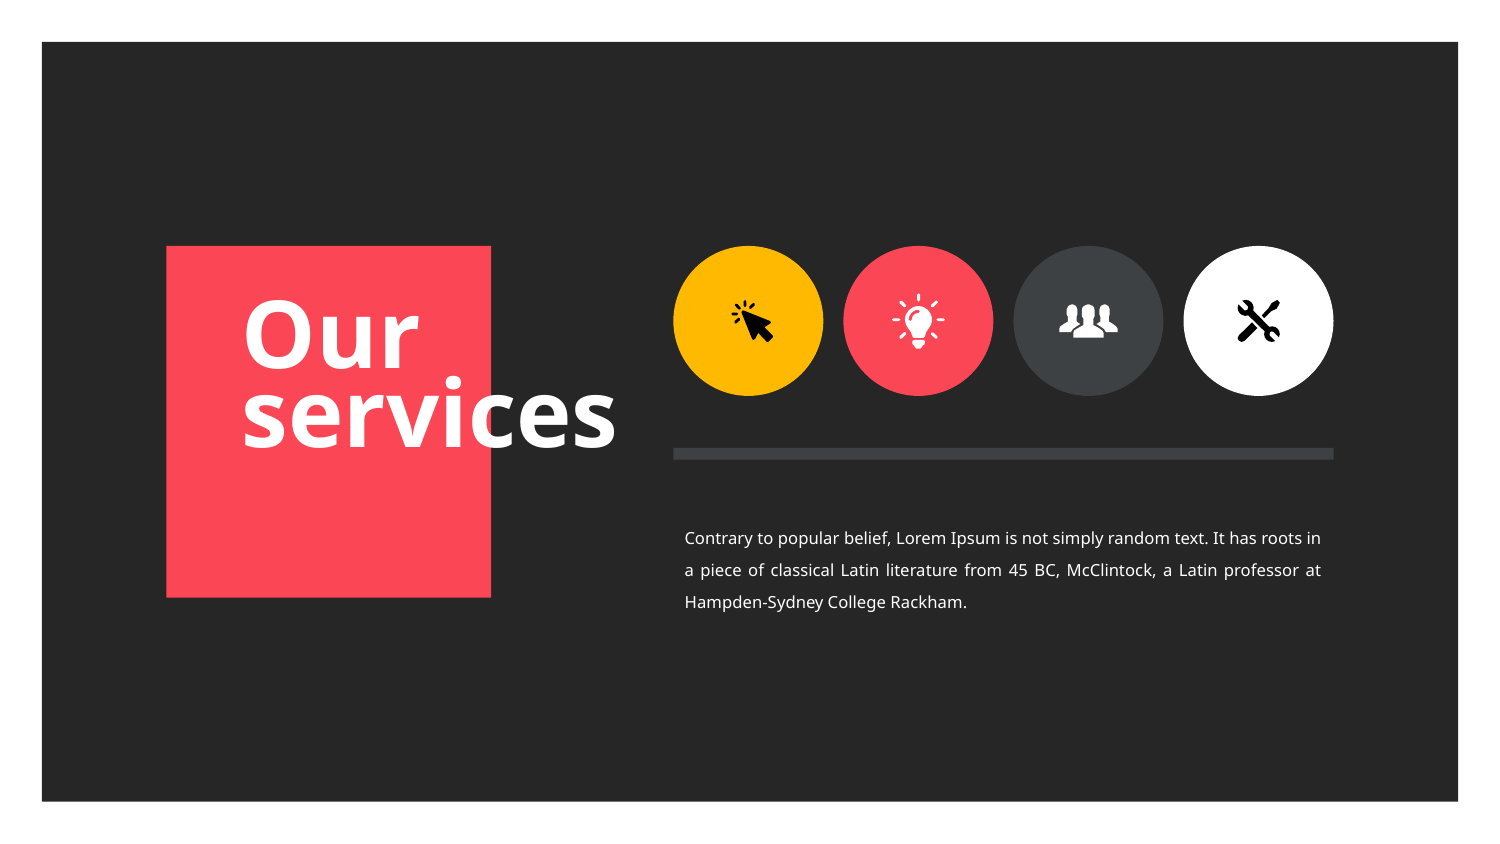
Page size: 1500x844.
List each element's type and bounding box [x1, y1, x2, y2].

picture [41, 41, 1459, 803]
